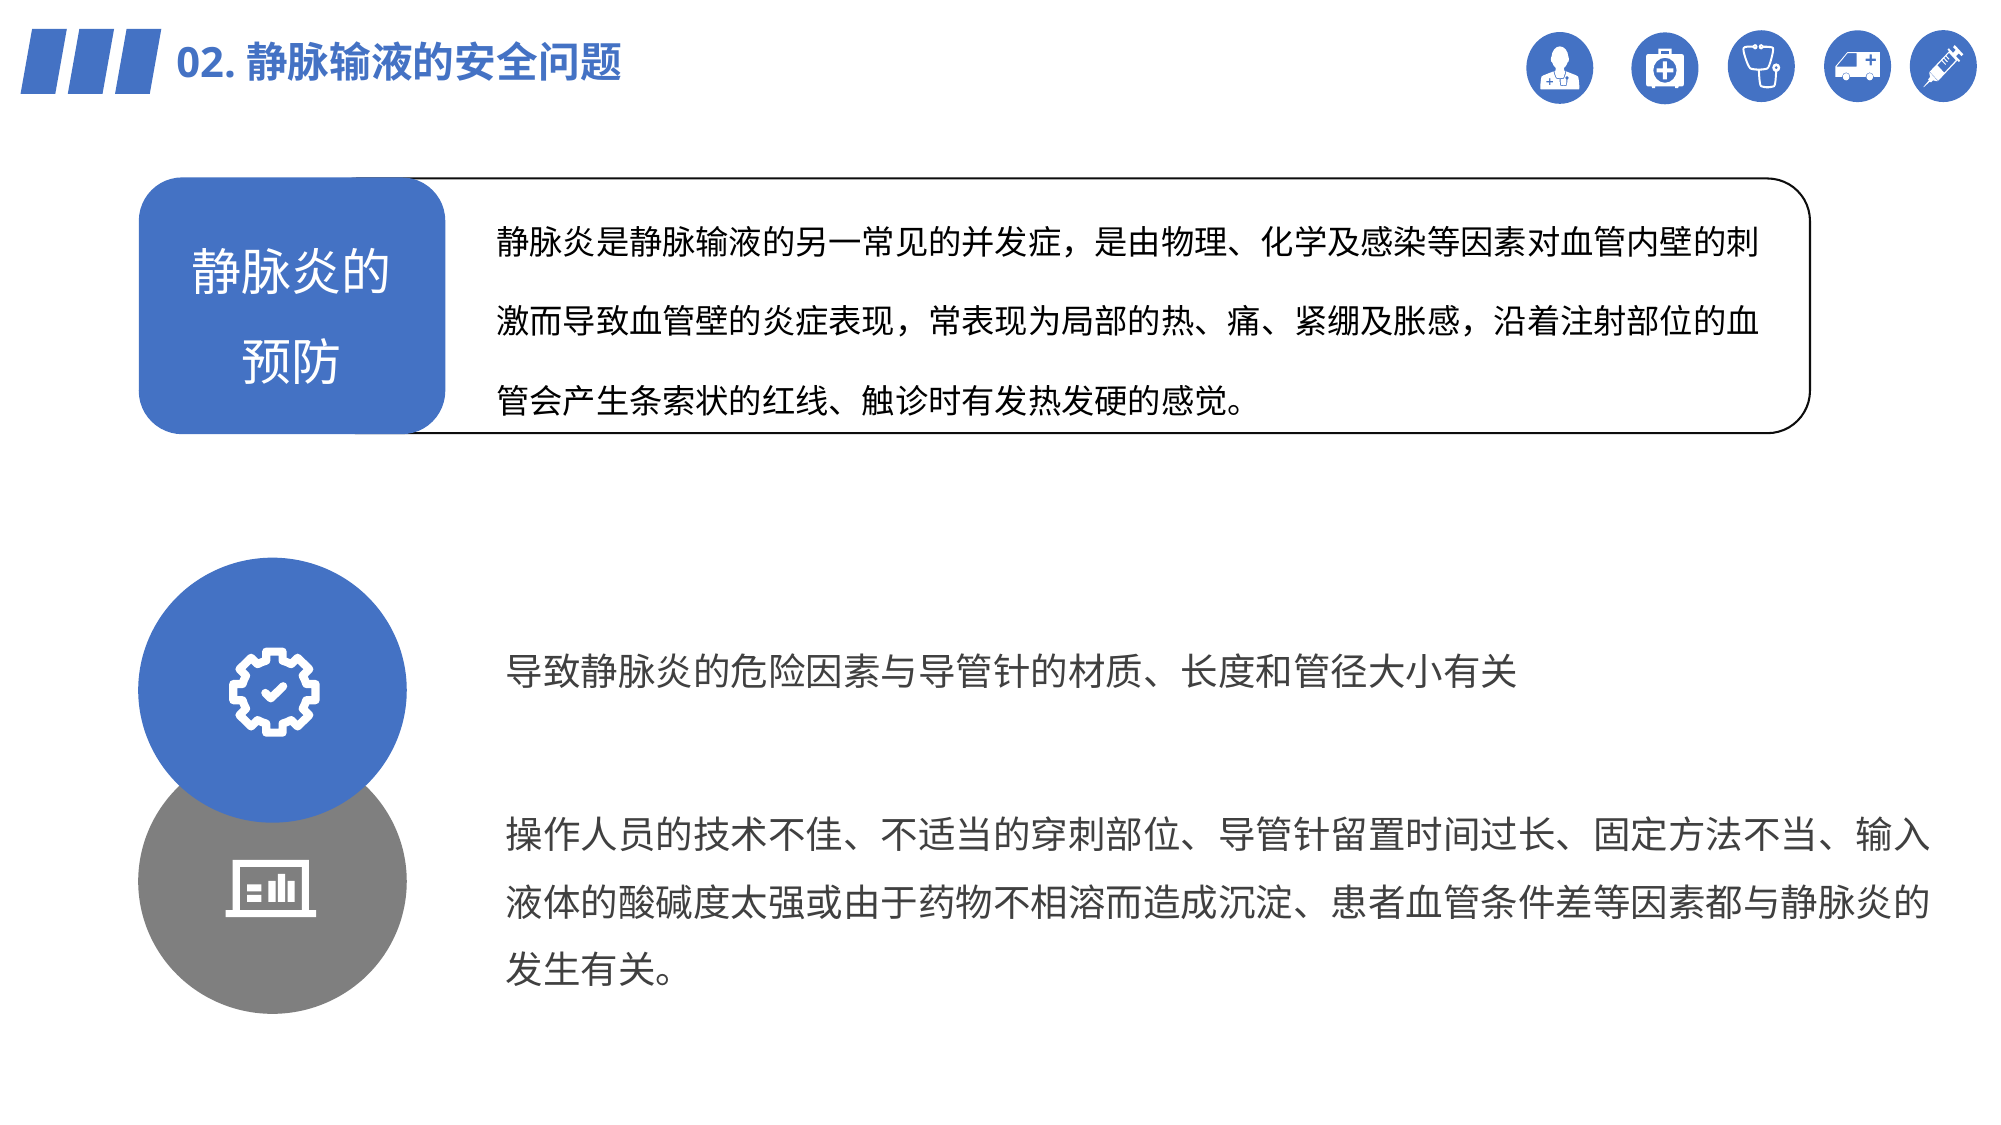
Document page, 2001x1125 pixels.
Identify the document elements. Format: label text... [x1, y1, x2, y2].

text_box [138, 557, 407, 1014]
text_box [20, 28, 703, 94]
text_box 操作人员的技术不佳、不适当的穿刺部位、导管针留置时间过长、固定方法不当、输入液体的酸碱度太强或由于药物不相溶而造成沉淀、患者血管条件差等因素都与静脉炎的发生有关。 [494, 783, 1967, 998]
text_box 导致静脉炎的危险因素与导管针的材质、长度和管径大小有关 [494, 619, 1793, 699]
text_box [139, 173, 1810, 434]
